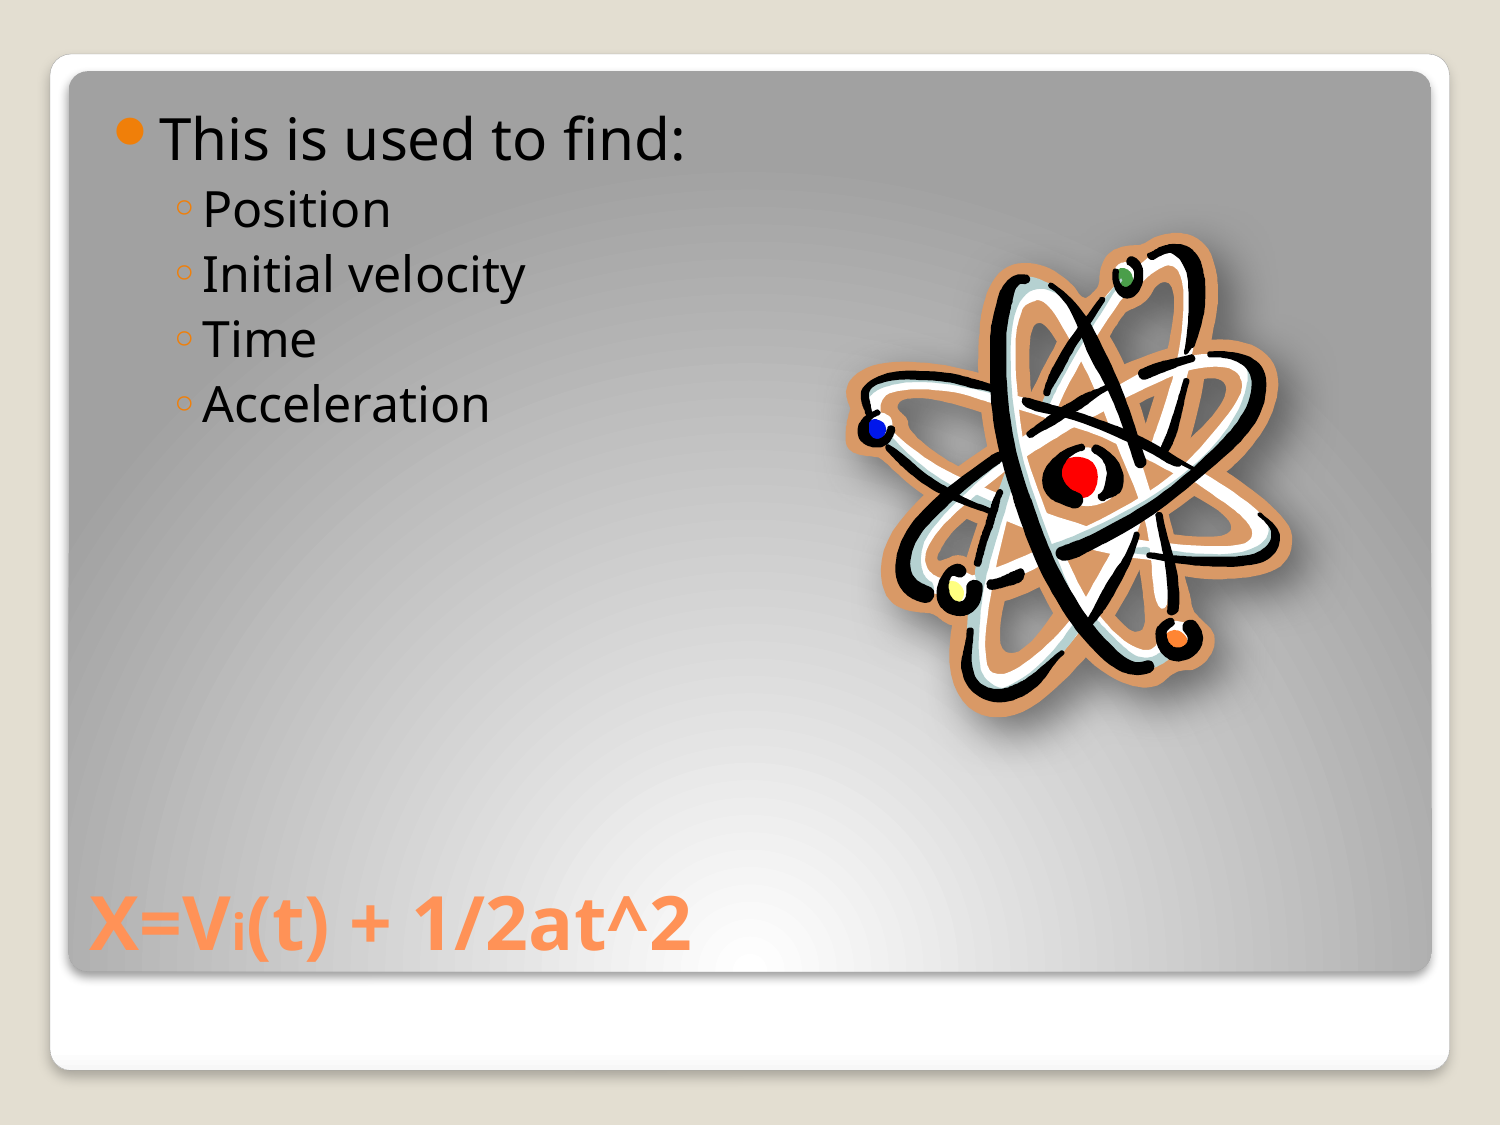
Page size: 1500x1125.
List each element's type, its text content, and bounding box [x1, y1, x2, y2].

picture [837, 224, 1301, 726]
title X=Vi(t) + 1/2at^2 [75, 800, 1418, 973]
list This is used to find: Position Initial velocity Time Acceleration [82, 86, 1425, 774]
